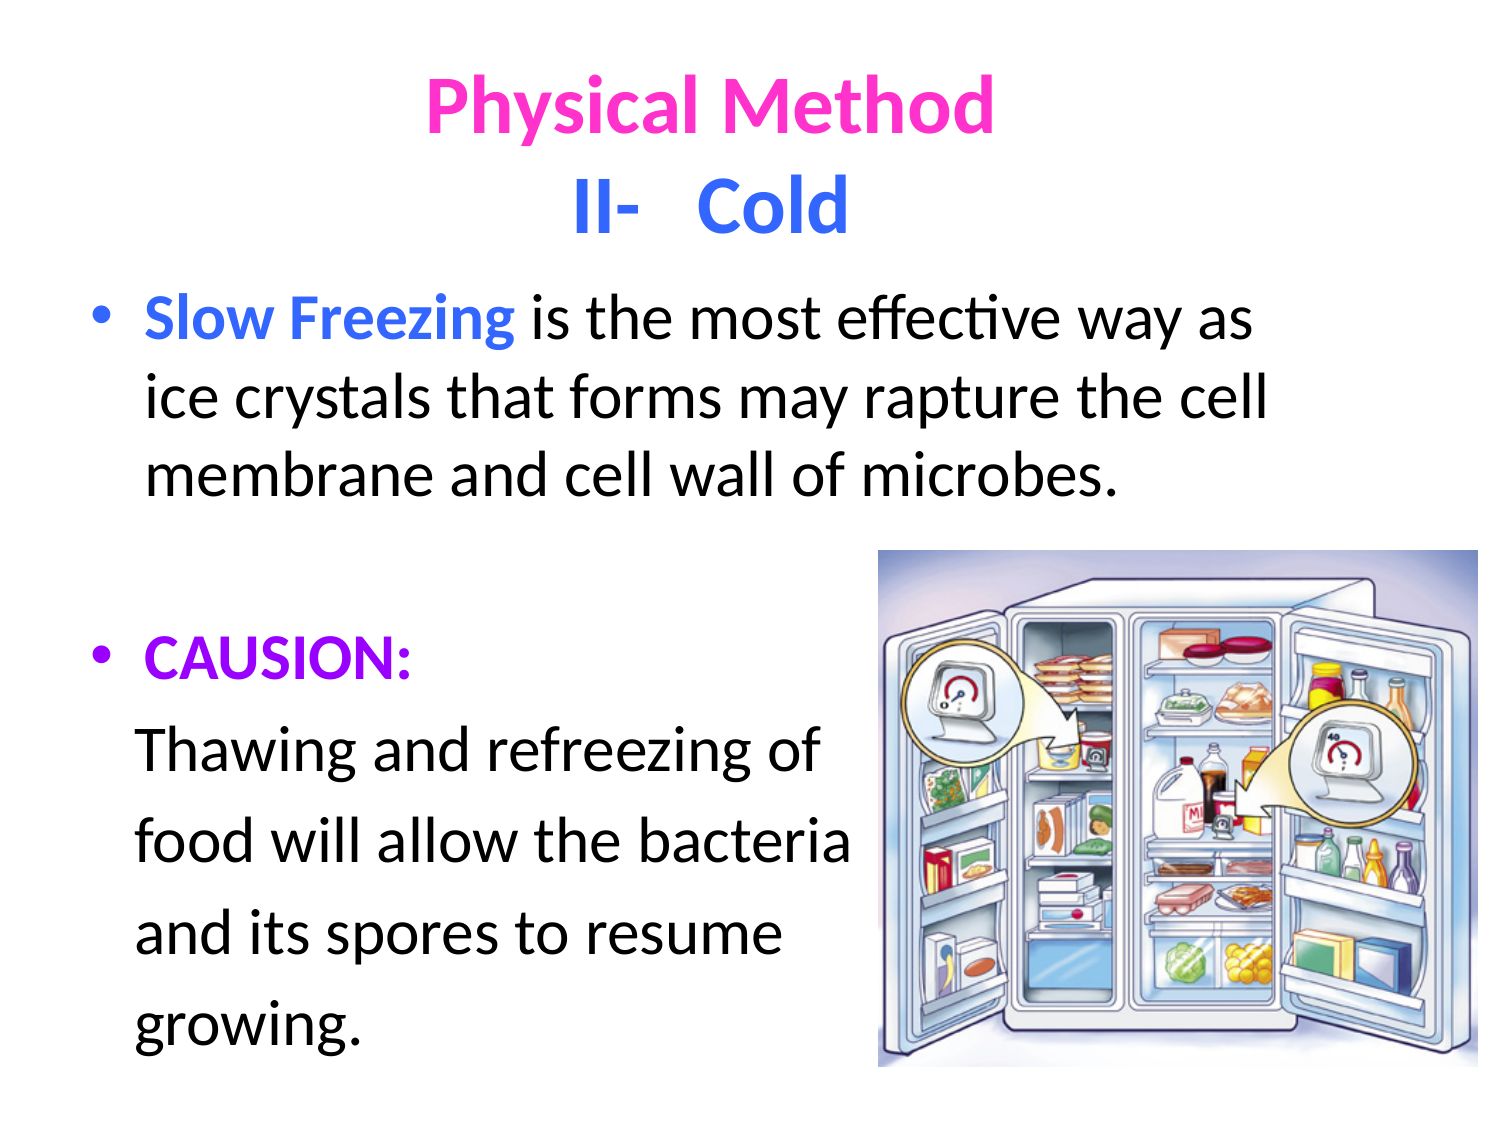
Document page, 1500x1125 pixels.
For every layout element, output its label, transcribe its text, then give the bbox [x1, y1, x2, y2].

text_box Physical Method II- Cold [336, 42, 1087, 258]
picture [878, 550, 1479, 1067]
list Slow Freezing is the most effective way as ice crystals that forms may rapture the cell membrane and cell wall of microbes. CAUSION: Thawing and refreezing of food will allow the bacteria and its spores to resume growing. [75, 267, 1329, 1067]
